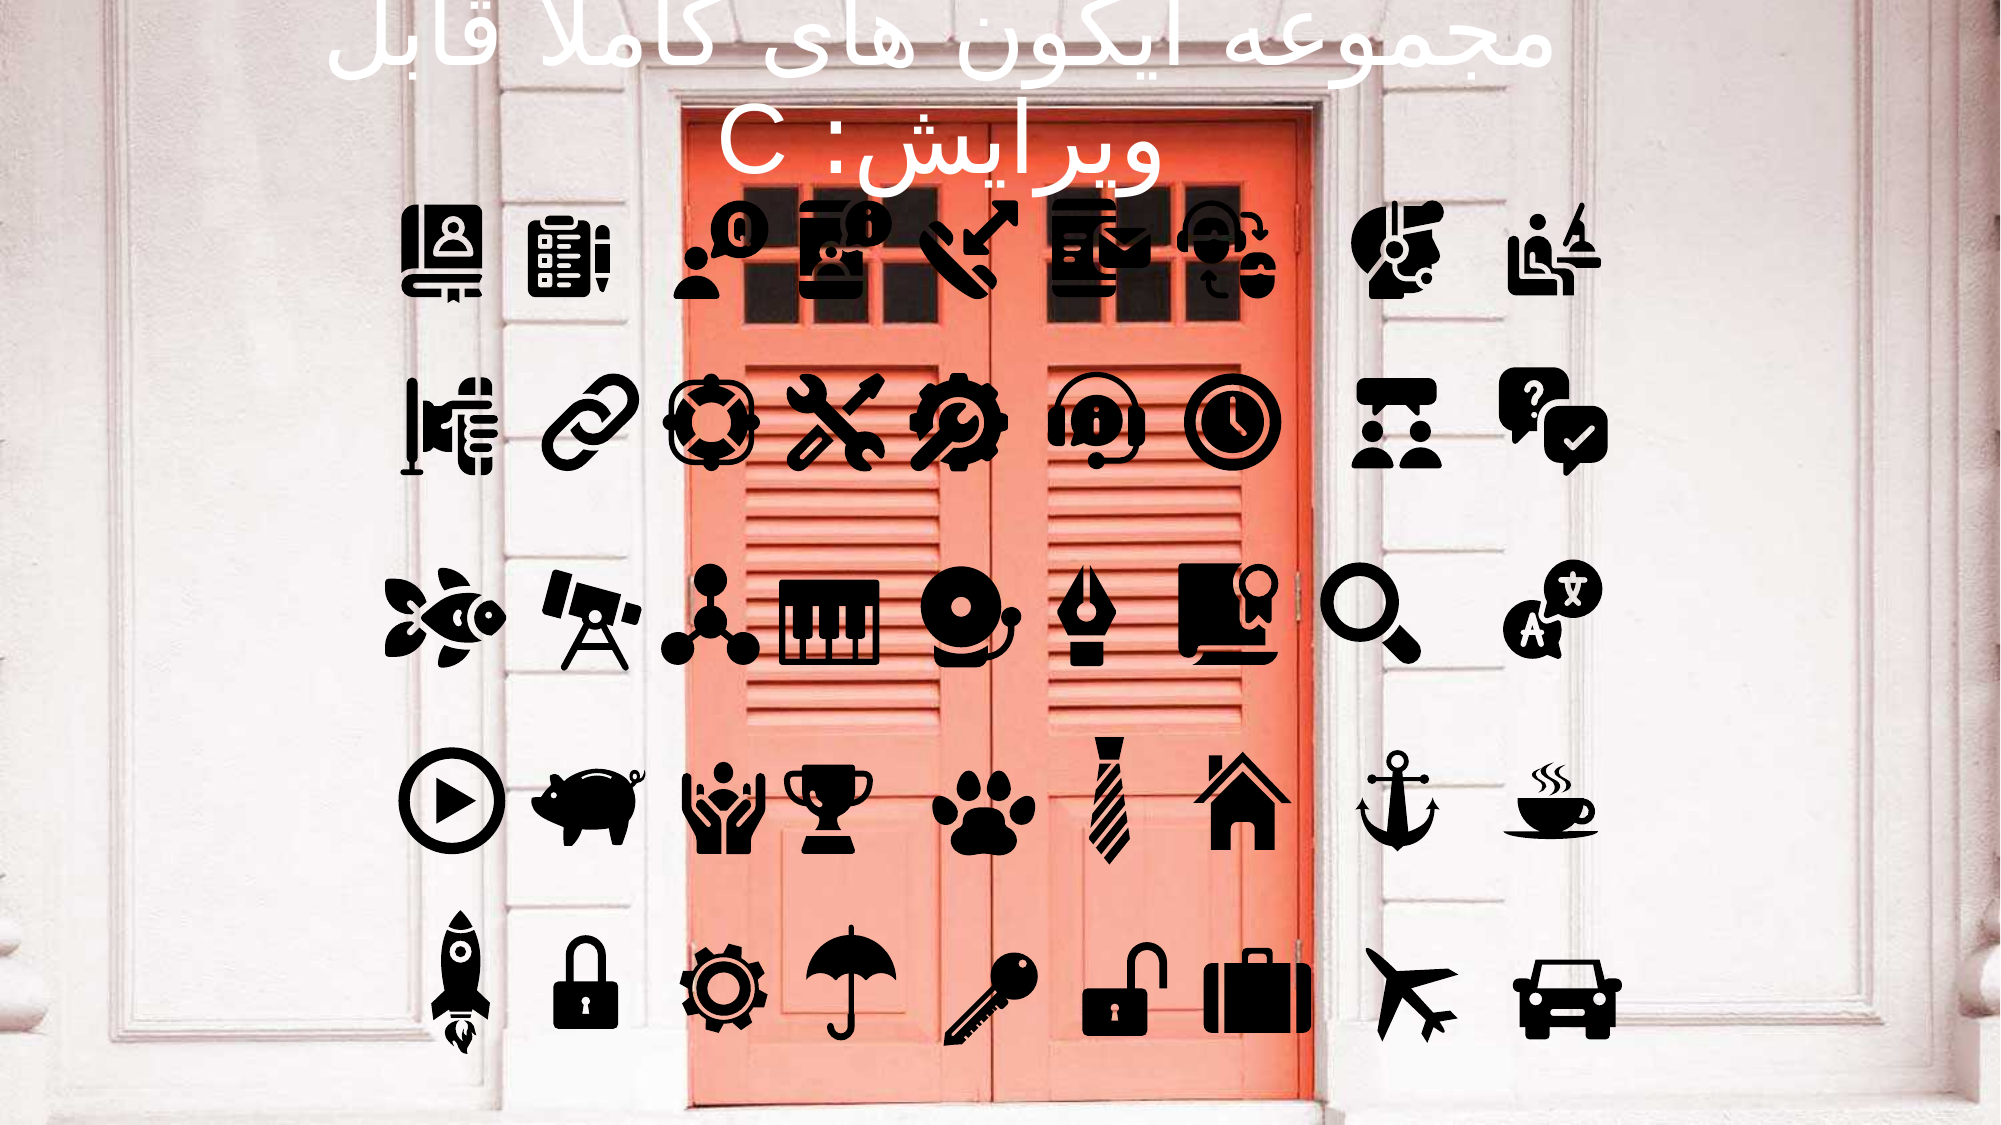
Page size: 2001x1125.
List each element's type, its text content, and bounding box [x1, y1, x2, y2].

text_box [779, 579, 880, 665]
text_box [1503, 798, 1599, 840]
text_box [661, 563, 760, 665]
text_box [920, 566, 1022, 668]
text_box [444, 1020, 477, 1054]
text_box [1507, 202, 1601, 296]
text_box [929, 770, 1038, 856]
text_box [1090, 777, 1123, 828]
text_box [1052, 198, 1151, 298]
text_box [1183, 373, 1282, 471]
text_box [1365, 947, 1459, 1043]
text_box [538, 373, 642, 472]
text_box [1499, 367, 1609, 476]
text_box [783, 764, 873, 854]
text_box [673, 200, 769, 299]
text_box [1554, 764, 1571, 793]
text_box [1203, 963, 1219, 1033]
text_box [662, 373, 760, 472]
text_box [1047, 371, 1146, 470]
text_box [679, 943, 768, 1033]
text_box [806, 924, 897, 1041]
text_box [1056, 564, 1117, 666]
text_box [785, 373, 887, 472]
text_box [1351, 200, 1445, 300]
text_box [1355, 750, 1440, 852]
text_box [553, 935, 619, 1029]
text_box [401, 204, 484, 303]
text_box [1176, 200, 1276, 299]
text_box [448, 910, 473, 930]
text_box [400, 377, 498, 476]
text_box [1210, 771, 1275, 850]
text_box [1095, 810, 1128, 855]
text_box [531, 768, 646, 846]
text_box [398, 747, 506, 855]
text_box [1296, 963, 1312, 1033]
text_box [943, 952, 1038, 1046]
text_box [1503, 559, 1603, 659]
text_box [1531, 762, 1561, 796]
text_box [1178, 563, 1279, 665]
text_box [542, 569, 642, 671]
text_box [1193, 751, 1292, 804]
text_box [1224, 947, 1291, 1033]
text_box [1088, 793, 1126, 845]
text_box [1320, 562, 1423, 664]
text_box [1082, 942, 1168, 1036]
text_box [431, 929, 490, 1021]
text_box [681, 761, 766, 855]
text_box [385, 567, 507, 668]
text_box [1093, 763, 1121, 806]
text_box [1512, 959, 1622, 1040]
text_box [527, 215, 610, 298]
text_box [909, 373, 1008, 472]
text_box [1103, 827, 1130, 865]
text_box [799, 200, 892, 299]
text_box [1351, 378, 1442, 469]
text_box مجموعه آیکون های کاملاً قابل ویرایش: C [180, 42, 1704, 132]
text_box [918, 200, 1019, 300]
picture [0, 0, 2001, 1125]
text_box [1094, 737, 1125, 760]
